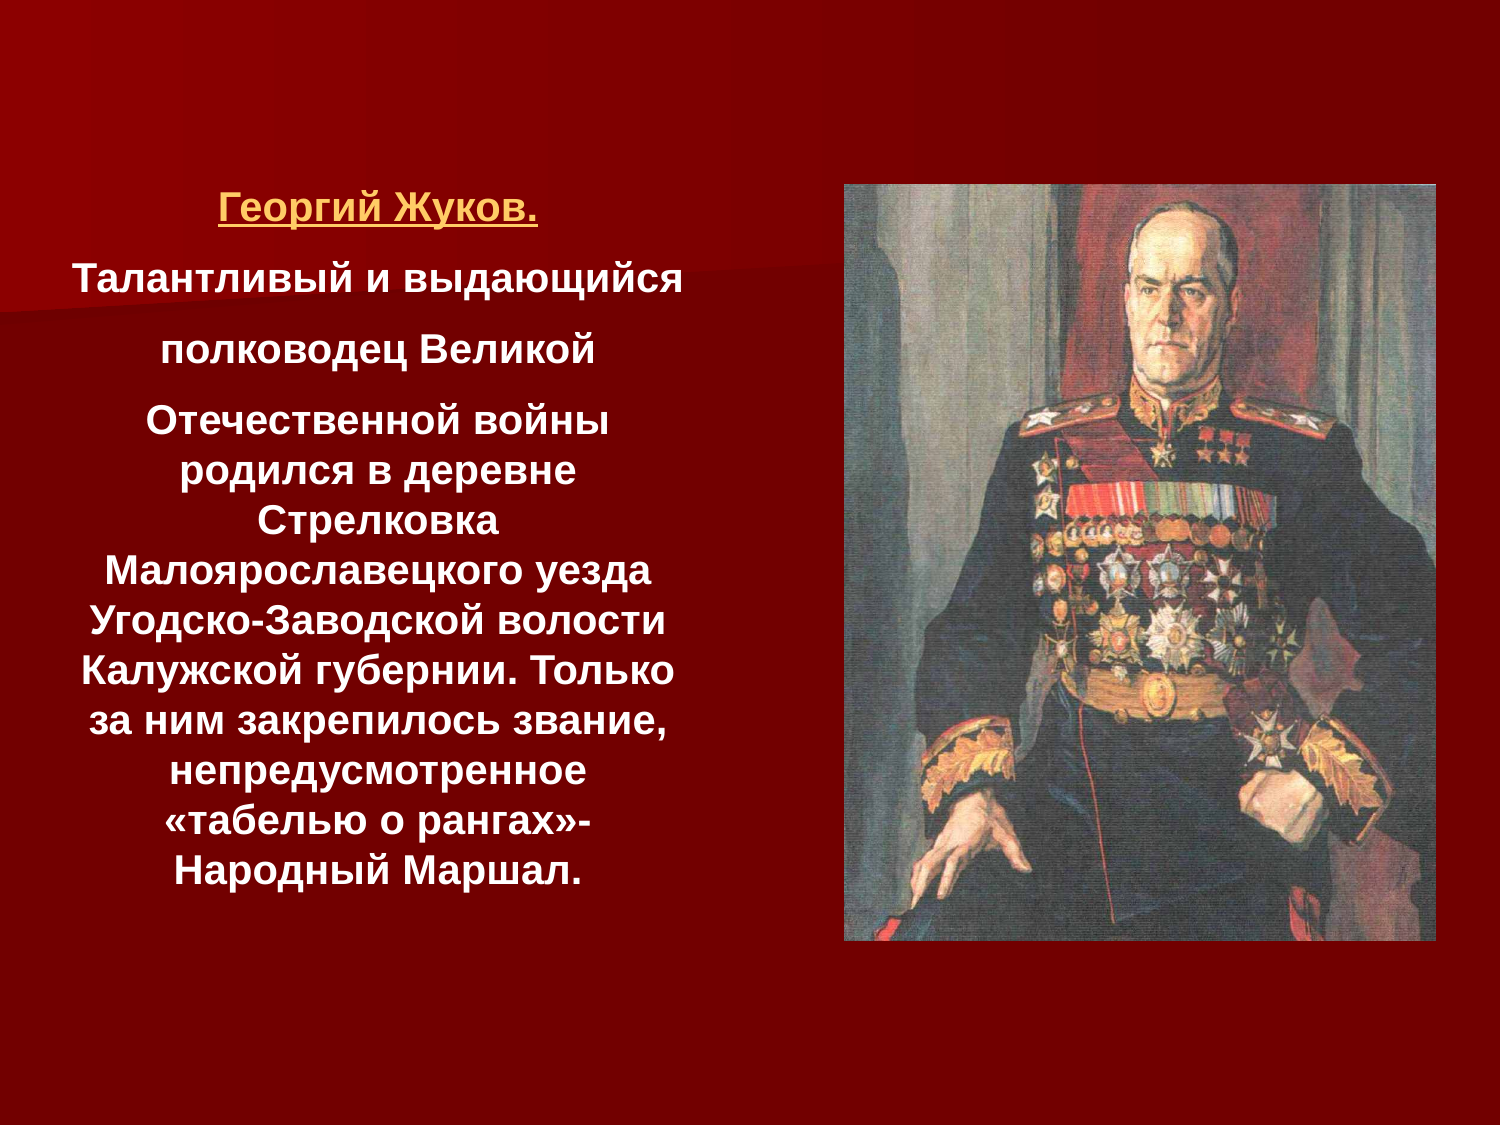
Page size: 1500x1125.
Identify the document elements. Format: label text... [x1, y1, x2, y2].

picture [844, 184, 1436, 941]
text_box Георгий Жуков. Талантливый и выдающийся полководец Великой Отечественной войны родился в деревне Стрелковка Малоярославецкого уезда Угодско-Заводской волости Калужской губернии. Только за ним закрепилось звание, непредусмотренное «табелью о рангах»- Народный Маршал. [53, 172, 703, 901]
